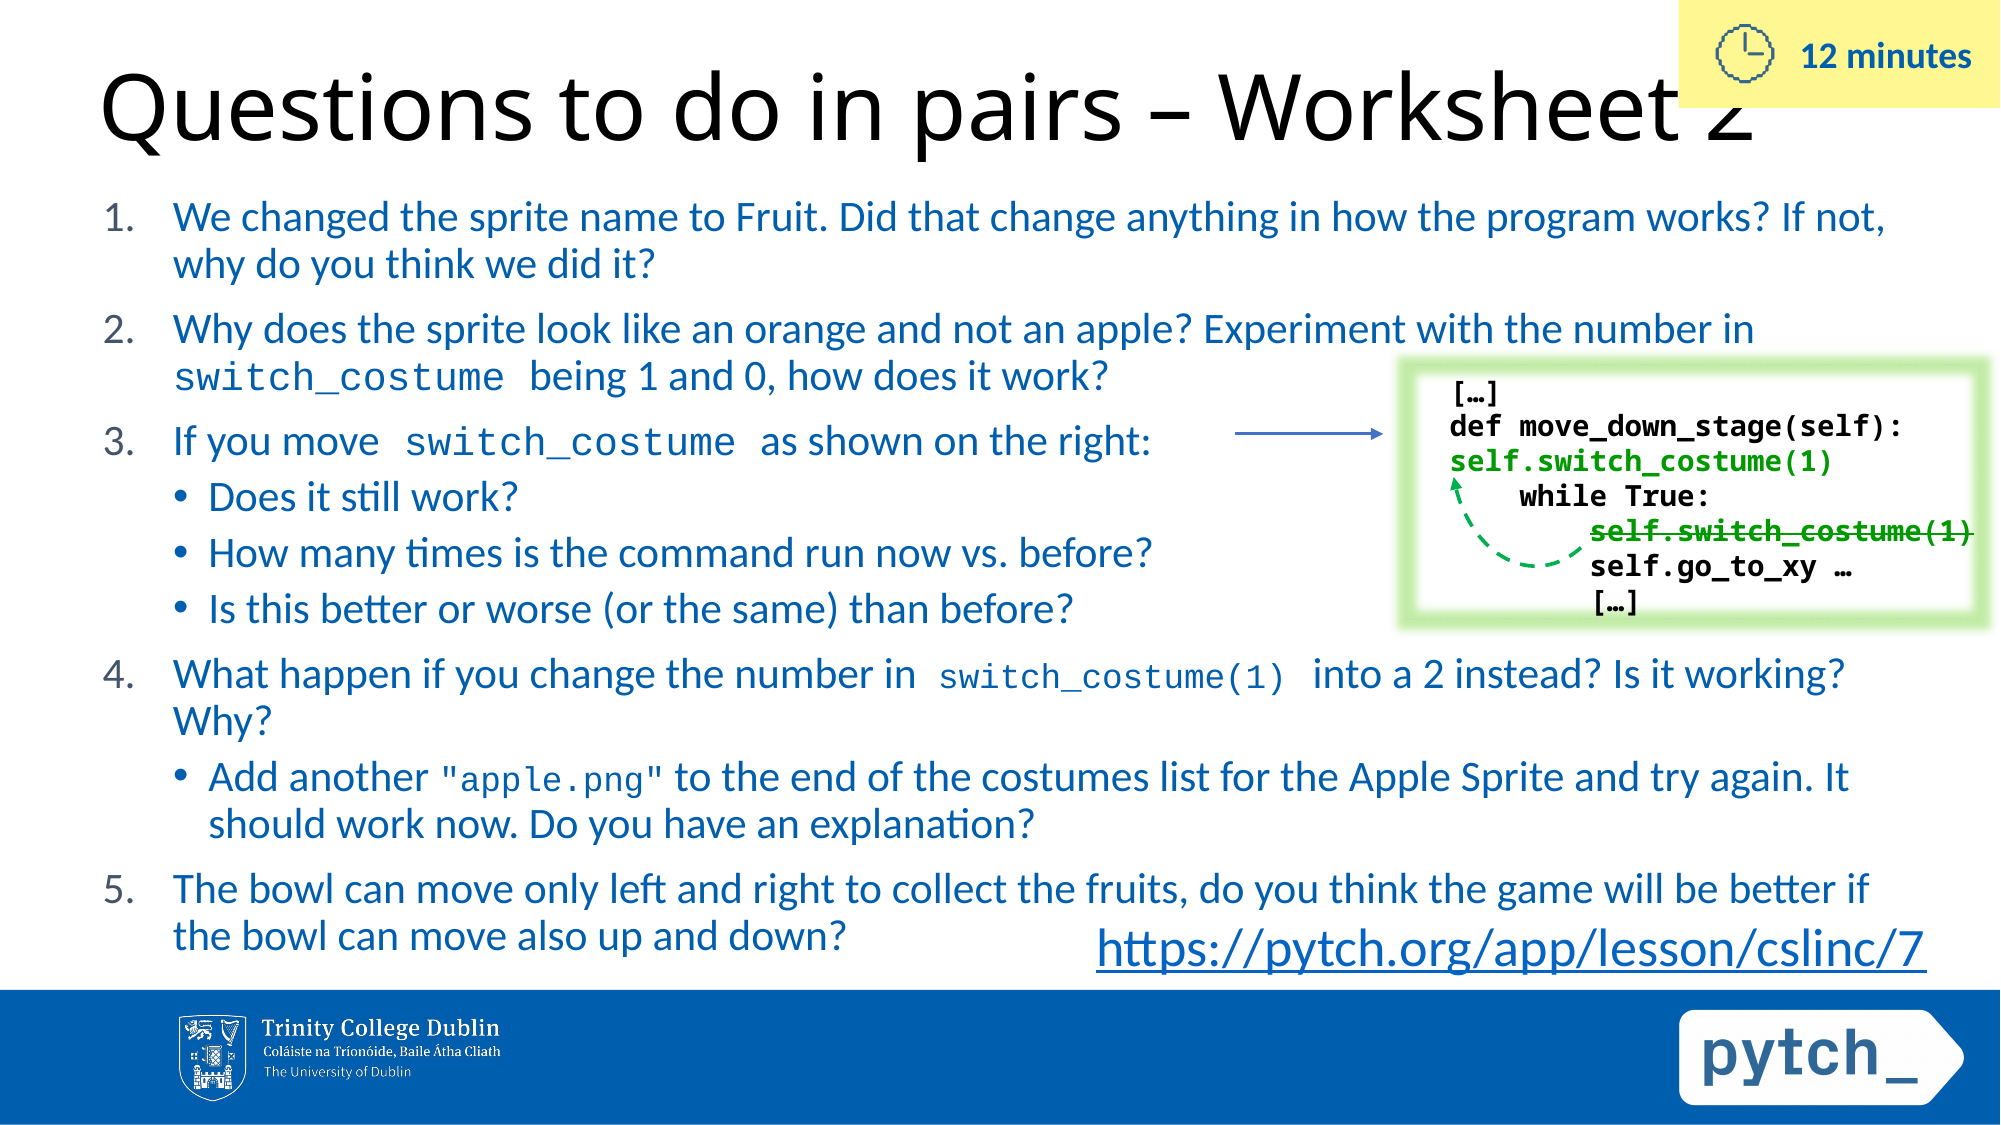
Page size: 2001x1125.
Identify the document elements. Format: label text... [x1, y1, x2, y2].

text_box [1406, 364, 1980, 619]
text_box […] def move_down_stage(self): self.switch_costume(1) while True: self.switch_costume(1) self.go_to_xy … […] [1434, 365, 2000, 625]
picture [178, 1014, 502, 1102]
picture [1590, 894, 2001, 1125]
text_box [1678, 0, 2000, 108]
text_box https://pytch.org/app/lesson/cslinc/7 [1081, 904, 2000, 985]
title Questions to do in pairs – Worksheet 2 [83, 2, 1809, 220]
list We changed the sprite name to Fruit. Did that change anything in how the program works? If not, why do you think we did it? Why does the sprite look like an orange and not an apple? Experiment with the number in switch_costume being 1 and 0, how does it work? If you move switch_costume as shown on the right: Does it still work? How many times is the command run now vs. before? Is this better or worse (or the same) than before? What happen if you change the number in switch_costume(1) into a 2 instead? Is it working? Why? Add another "apple.png" to the end of the costumes list for the Apple Sprite and try again. It should work now. Do you have an explanation? The bowl can move only left and right to collect the fruits, do you think the game will be better if the bowl can move also up and down? [87, 186, 1917, 975]
